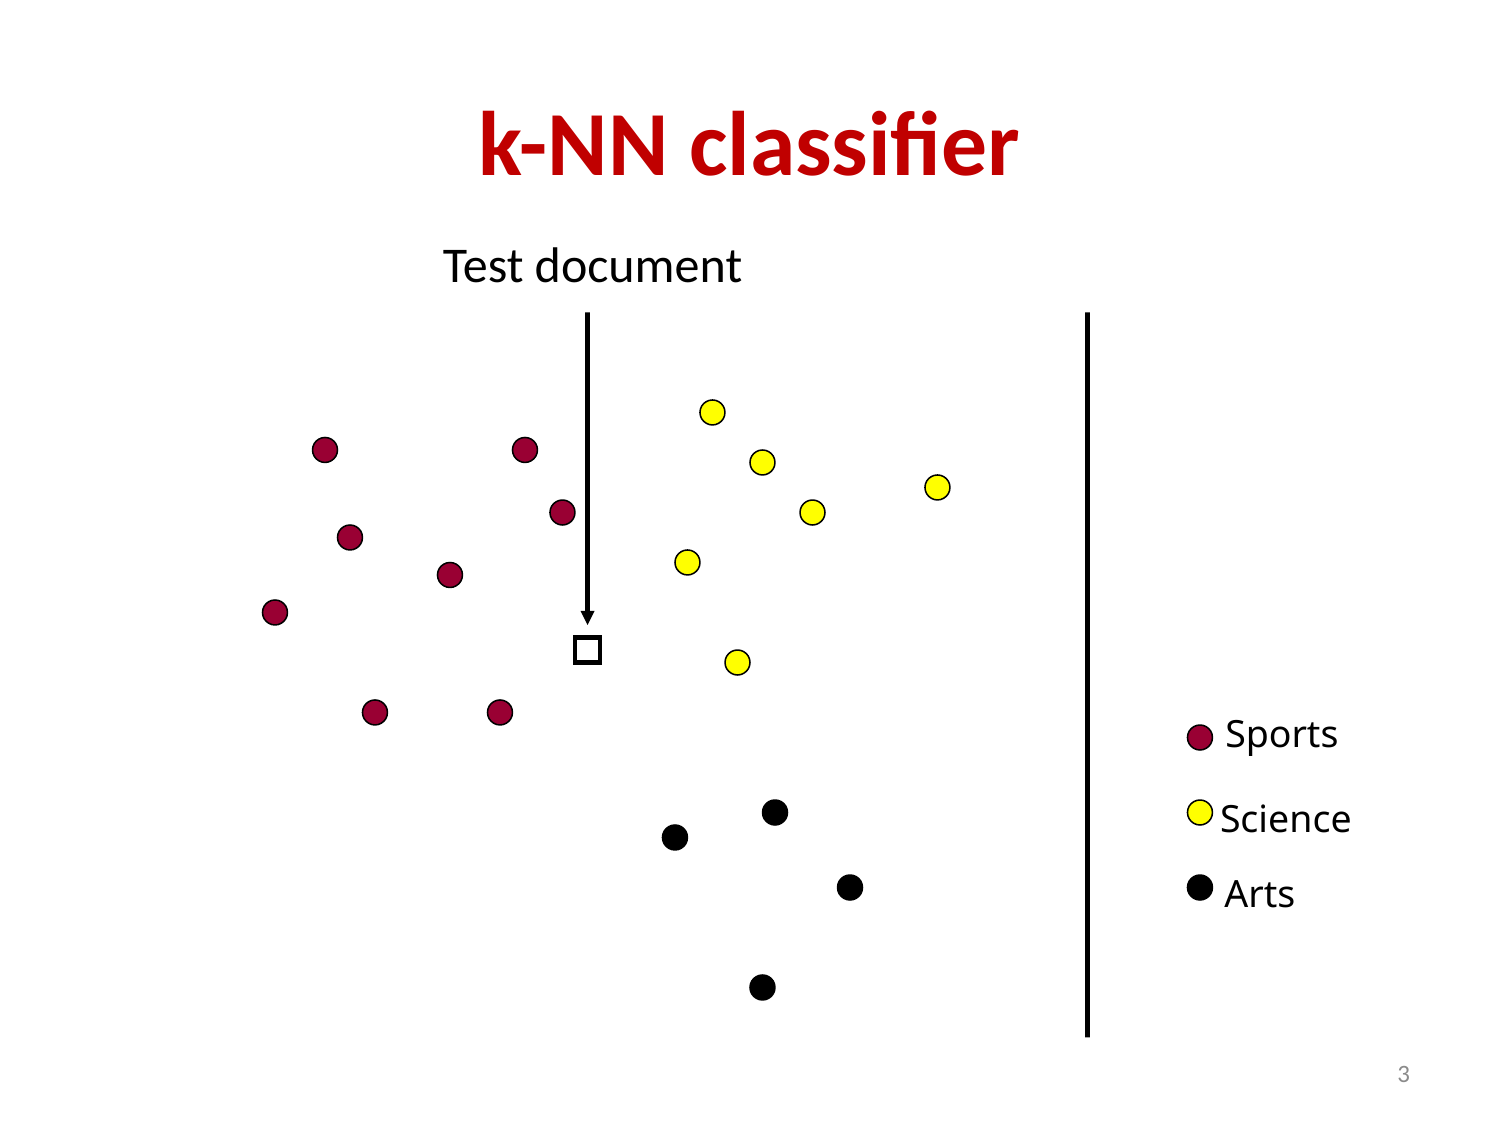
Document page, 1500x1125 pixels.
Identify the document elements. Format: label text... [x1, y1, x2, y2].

text_box [750, 975, 775, 1000]
text_box [1187, 875, 1209, 901]
title k-NN classifier [75, 45, 1425, 233]
text_box [262, 600, 288, 625]
text_box [581, 312, 594, 625]
text_box [312, 437, 338, 463]
text_box [699, 399, 725, 425]
text_box [549, 500, 575, 526]
text_box [337, 525, 363, 550]
text_box [924, 474, 950, 500]
text_box [675, 549, 700, 575]
text_box [512, 437, 538, 463]
text_box Science [1205, 787, 1367, 848]
text_box [662, 825, 688, 850]
text_box [487, 699, 513, 725]
text_box [1187, 725, 1210, 751]
text_box Sports [1210, 702, 1354, 762]
text_box Arts [1209, 862, 1311, 923]
text_box [725, 650, 751, 676]
text_box [1187, 800, 1205, 826]
text_box [762, 800, 788, 826]
text_box Test document [428, 224, 758, 300]
text_box [750, 450, 775, 475]
slide_number 3 [1074, 1042, 1425, 1103]
text_box [837, 875, 863, 901]
text_box [362, 699, 388, 725]
text_box [437, 562, 463, 588]
text_box [575, 637, 600, 663]
text_box [800, 500, 826, 526]
